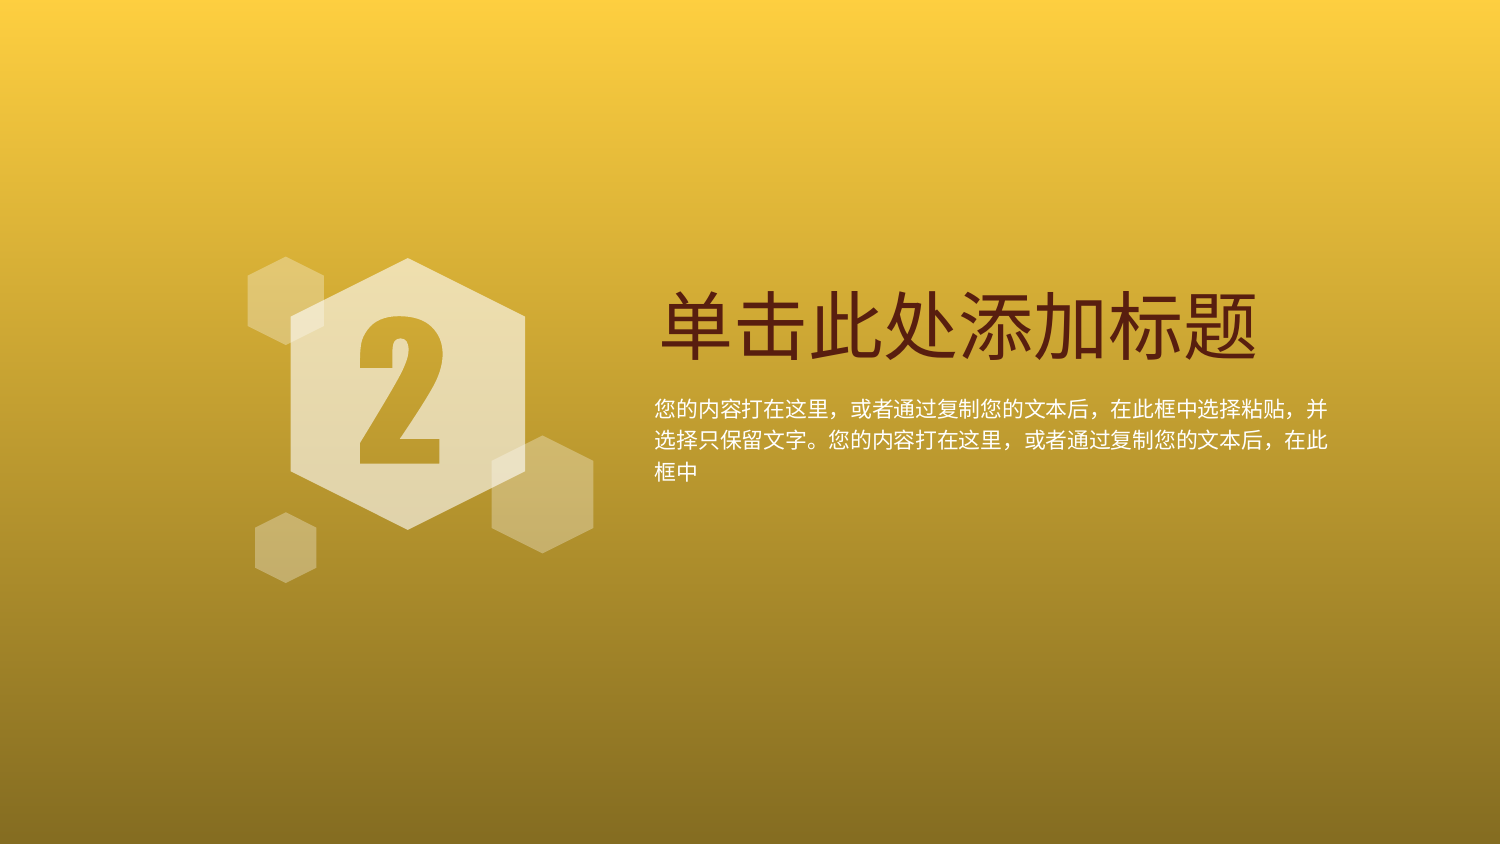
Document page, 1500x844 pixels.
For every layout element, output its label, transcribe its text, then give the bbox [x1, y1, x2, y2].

text_box [290, 258, 526, 530]
text_box [490, 434, 595, 555]
text_box 您的内容打在这里，或者通过复制您的文本后，在此框中选择粘贴，并选择只保留文字。您的内容打在这里，或者通过复制您的文本后，在此框中 [643, 384, 1344, 490]
text_box [254, 511, 318, 585]
text_box [246, 255, 325, 347]
text_box 单击此处添加标题 [643, 272, 1321, 378]
